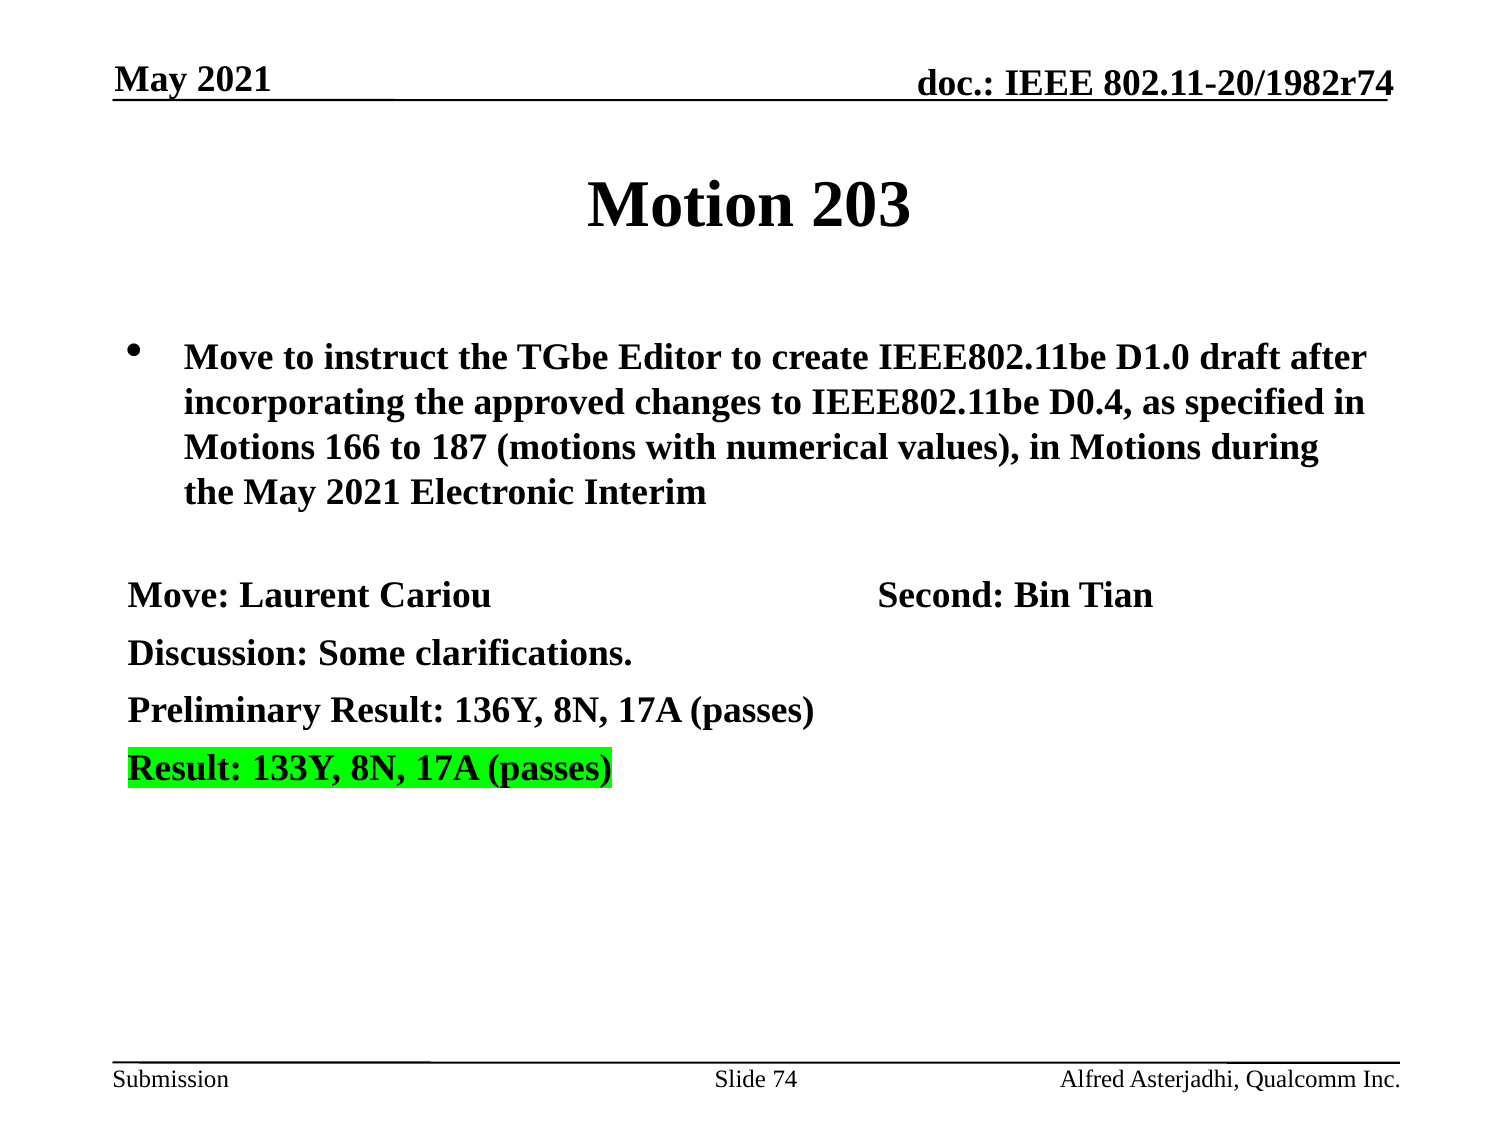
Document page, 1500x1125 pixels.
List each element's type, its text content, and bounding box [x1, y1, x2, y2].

list Move to instruct the TGbe Editor to create IEEE802.11be D1.0 draft after incorporating the approved changes to IEEE802.11be D0.4, as specified in Motions 166 to 187 (motions with numerical values), in Motions during the May 2021 Electronic Interim Move: Laurent Cariou Second: Bin Tian Discussion: Some clarifications. Preliminary Result: 136Y, 8N, 17A (passes) Result: 133Y, 8N, 17A (passes) [112, 324, 1388, 1000]
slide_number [114, 54, 423, 100]
slide_number Slide 74 [712, 1061, 800, 1123]
footer Alfred Asterjadhi, Qualcomm Inc. [878, 1061, 1402, 1093]
title Motion 203 [112, 112, 1388, 288]
